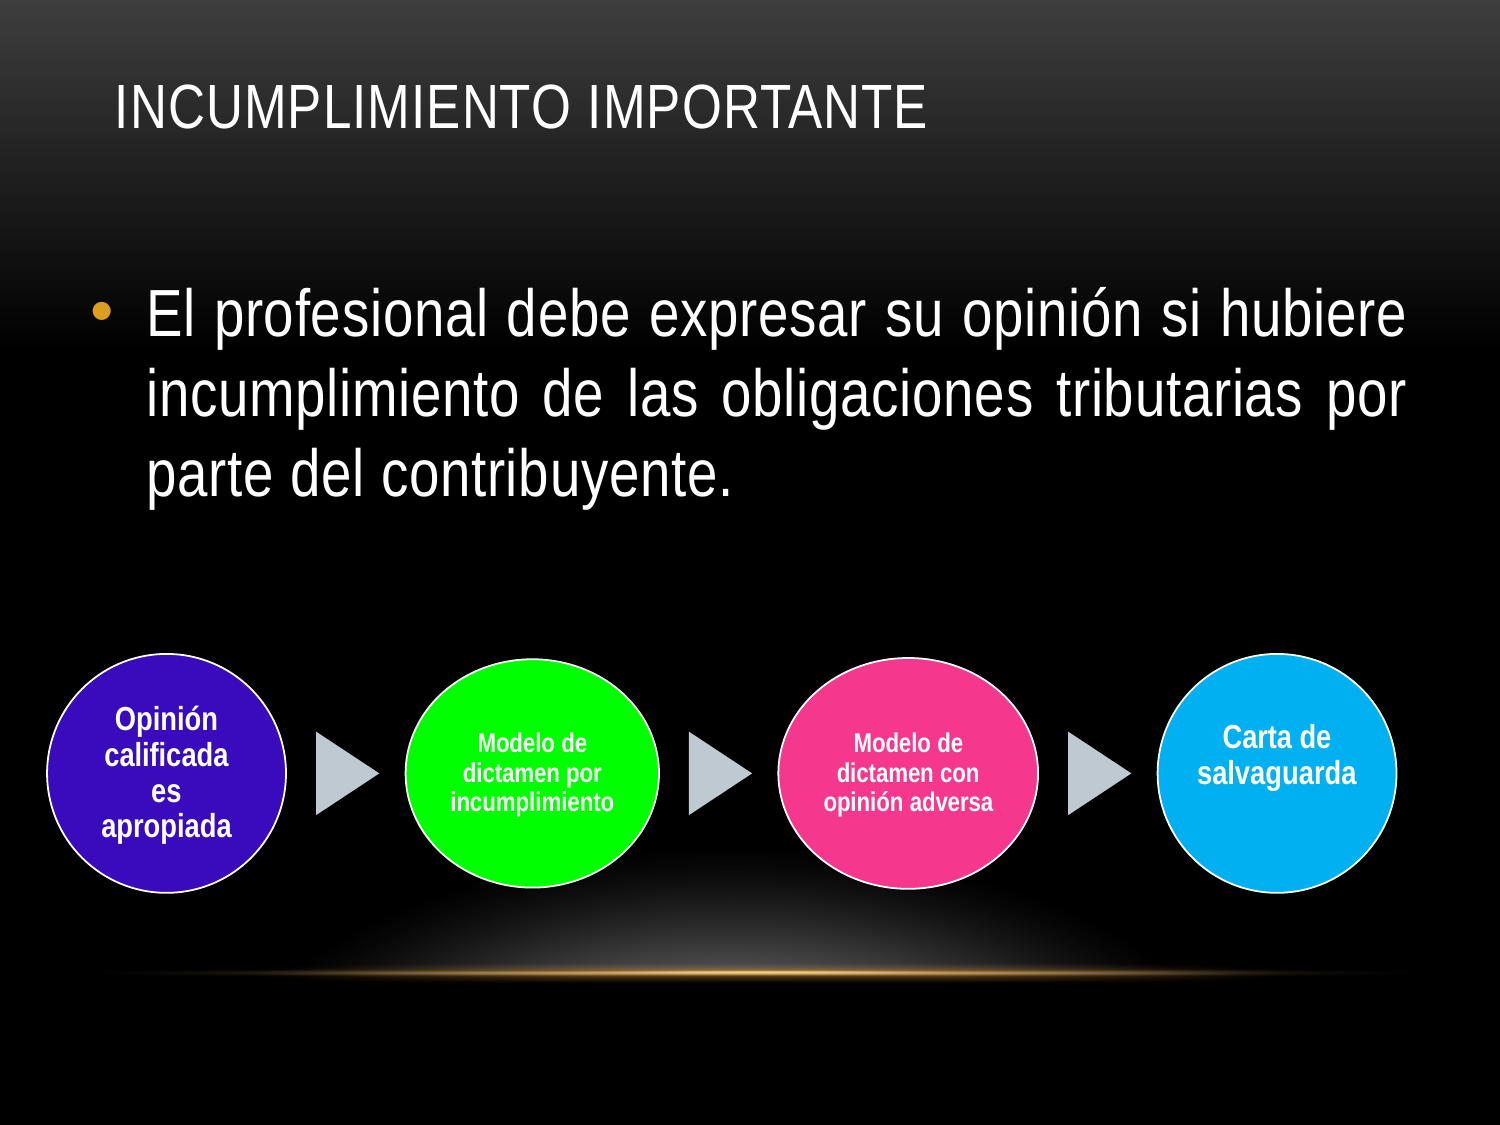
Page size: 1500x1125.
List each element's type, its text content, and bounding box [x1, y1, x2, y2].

list El profesional debe expresar su opinión si hubiere incumplimiento de las obligaciones tributarias por parte del contribuyente. [75, 262, 1425, 539]
title Incumplimiento Importante [99, 45, 1400, 149]
picture [0, 0, 1500, 1125]
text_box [46, 538, 1398, 1008]
